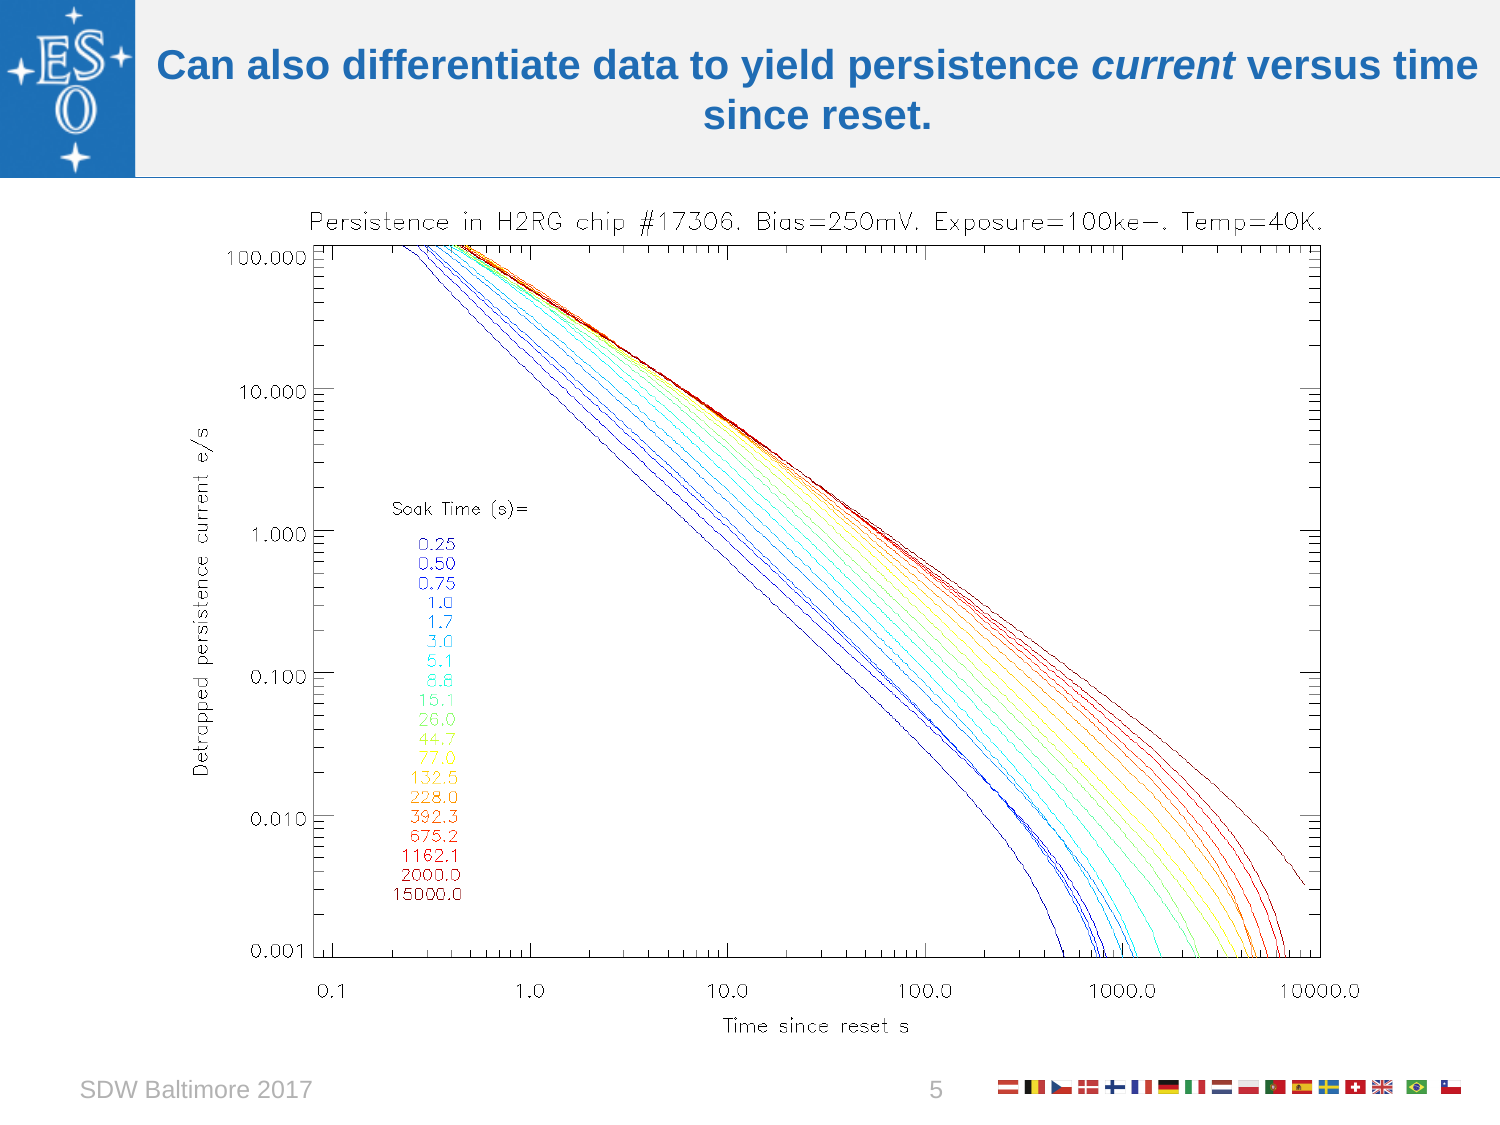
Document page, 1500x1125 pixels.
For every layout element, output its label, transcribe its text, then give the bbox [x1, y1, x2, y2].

picture [998, 1080, 1461, 1094]
slide_number 5 [854, 1058, 959, 1119]
title Can also differentiate data to yield persistence current versus time since reset. [135, 0, 1500, 176]
picture [149, 186, 1365, 1049]
footer SDW Baltimore 2017 [64, 1058, 854, 1119]
